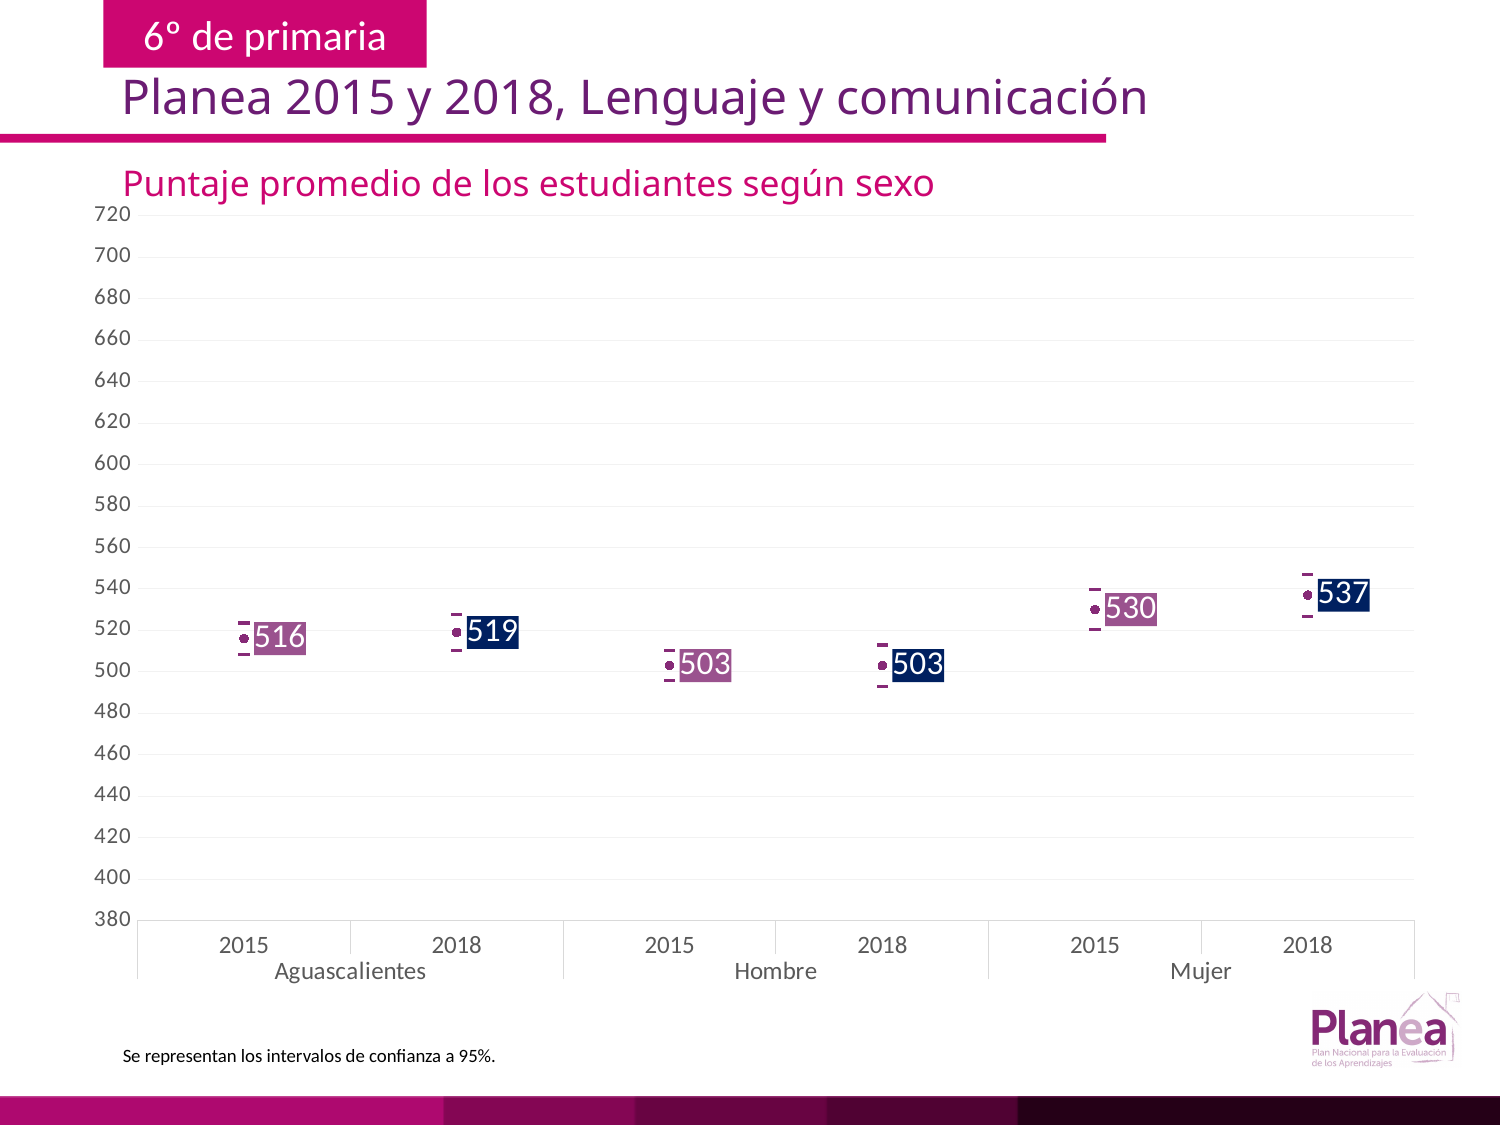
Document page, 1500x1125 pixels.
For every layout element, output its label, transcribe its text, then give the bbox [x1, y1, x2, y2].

text_box [0, 133, 1107, 144]
chart [66, 178, 1442, 1002]
picture [1312, 991, 1462, 1068]
text_box Puntaje promedio de los estudiantes según sexo [107, 145, 1428, 178]
picture [0, 1096, 1500, 1125]
text_box Se representan los intervalos de confianza a 95%. [108, 1036, 1211, 1074]
text_box Planea 2015 y 2018, Lenguaje y comunicación [106, 65, 1458, 145]
